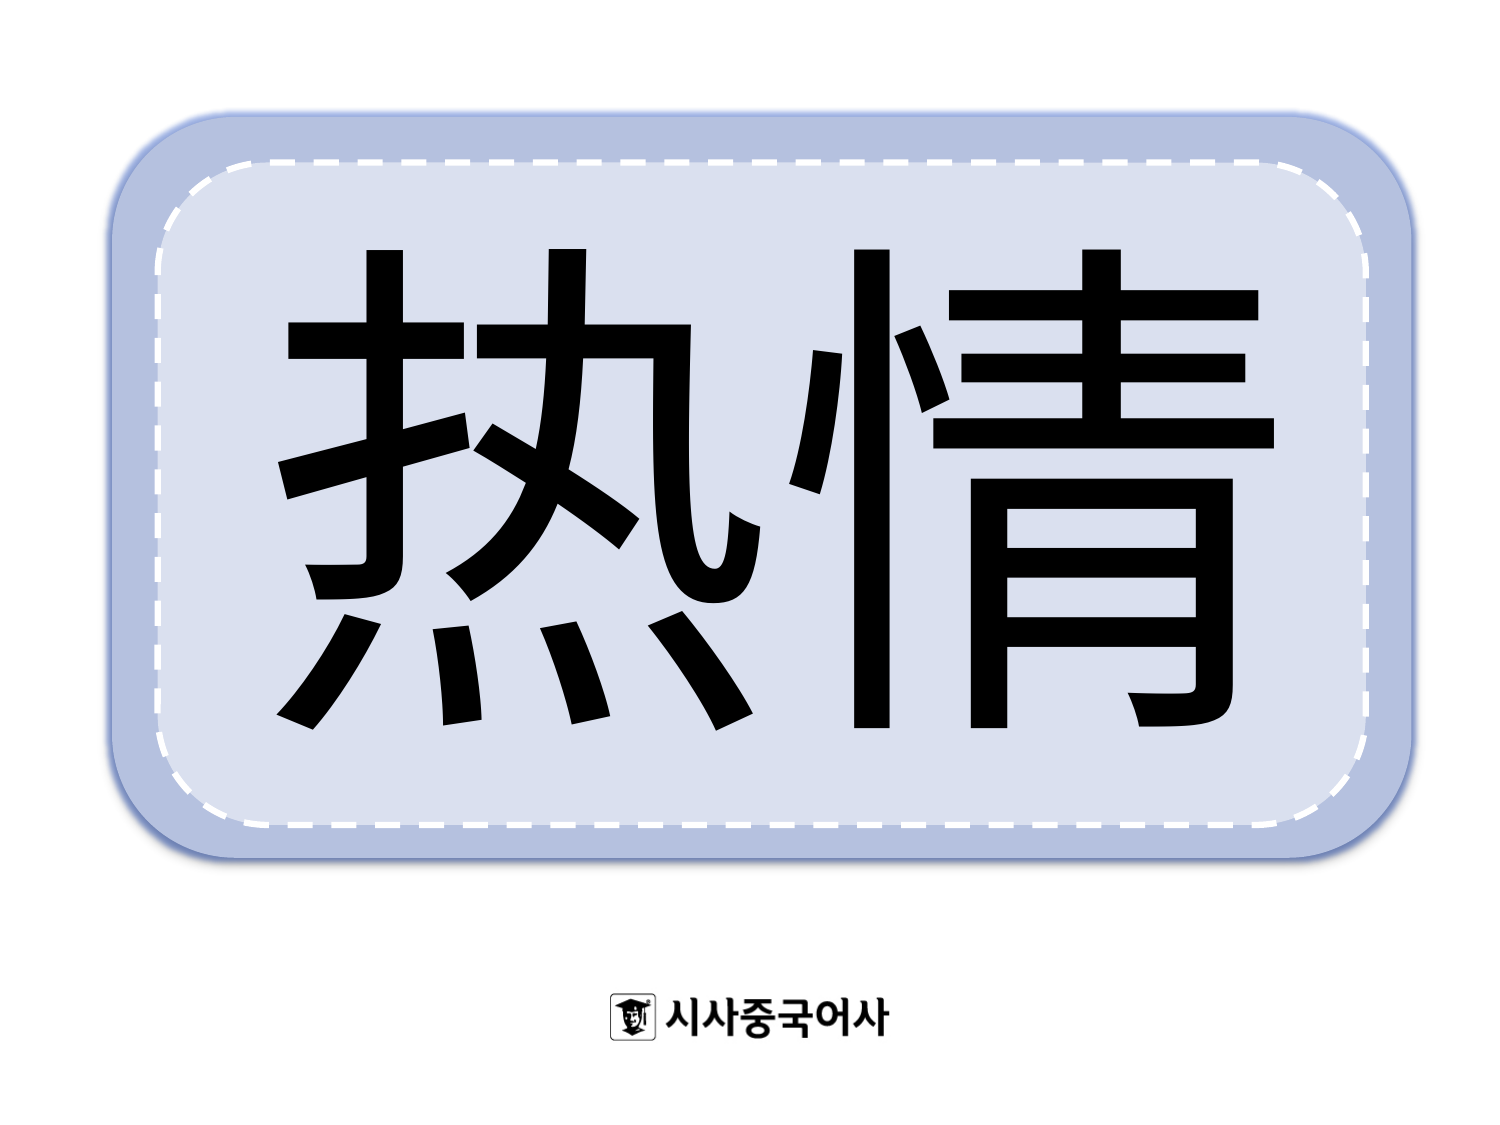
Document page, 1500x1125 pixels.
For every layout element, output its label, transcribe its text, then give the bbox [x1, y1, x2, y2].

text_box 热情 [171, 148, 1380, 811]
text_box [162, 160, 1371, 824]
picture [602, 987, 898, 1047]
